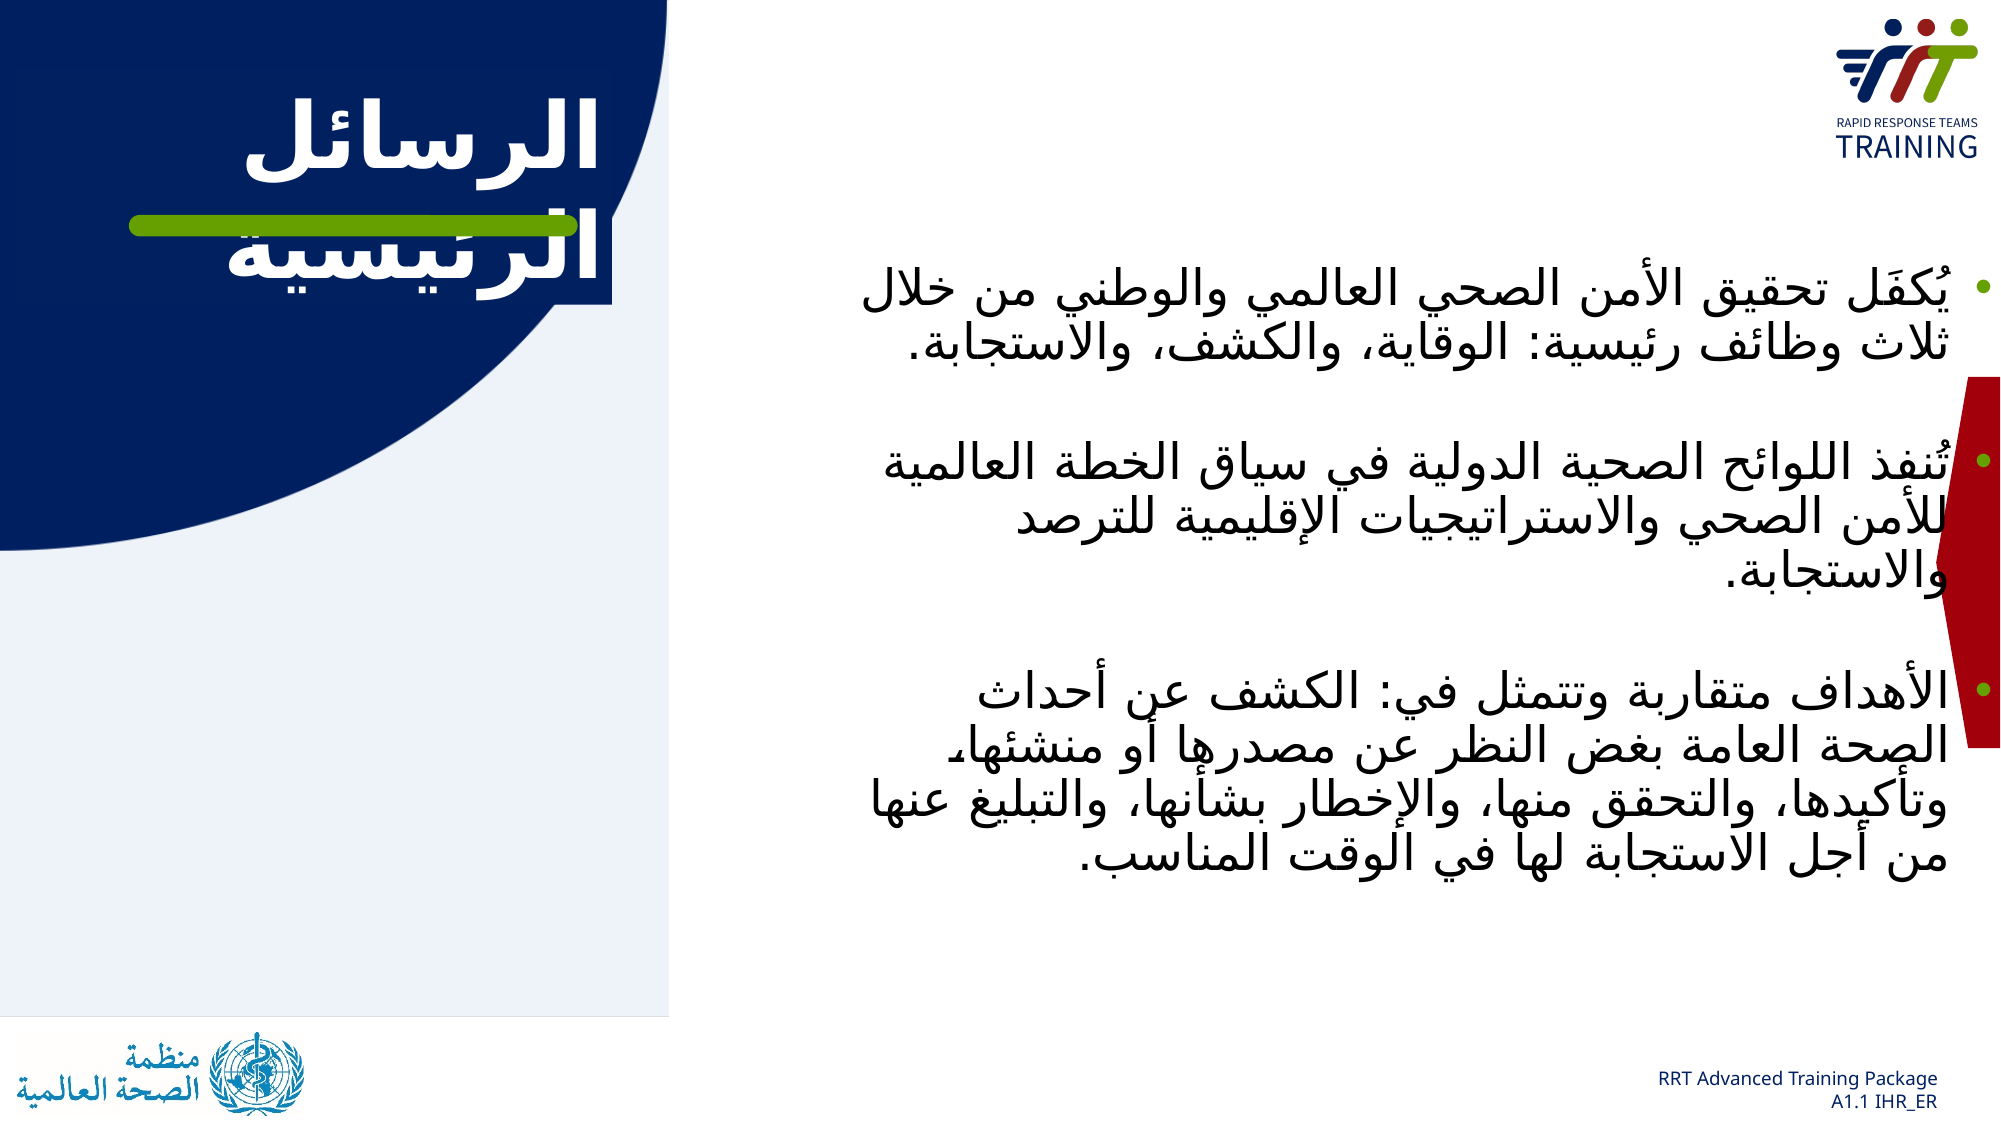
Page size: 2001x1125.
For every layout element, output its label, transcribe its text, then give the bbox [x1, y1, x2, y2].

text_box الرسائل الرئيسية [15, 69, 612, 305]
picture [0, 0, 669, 1018]
list يُكفَل تحقيق الأمن الصحي العالمي والوطني من خلال ثلاث وظائف رئيسية: الوقاية، والكشف، والاستجابة. تُنفذ اللوائح الصحية الدولية في سياق الخطة العالمية للأمن الصحي والاستراتيجيات الإقليمية للترصد والاستجابة. الأهداف متقاربة وتتمثل في: الكشف عن أحداث الصحة العامة بغض النظر عن مصدرها أو منشئها، وتأكيدها، والتحقق منها، والإخطار بشأنها، والتبليغ عنها من أجل الاستجابة لها في الوقت المناسب. [833, 254, 2000, 998]
text_box [128, 214, 578, 237]
picture [17, 1032, 304, 1116]
picture [1835, 19, 1978, 167]
